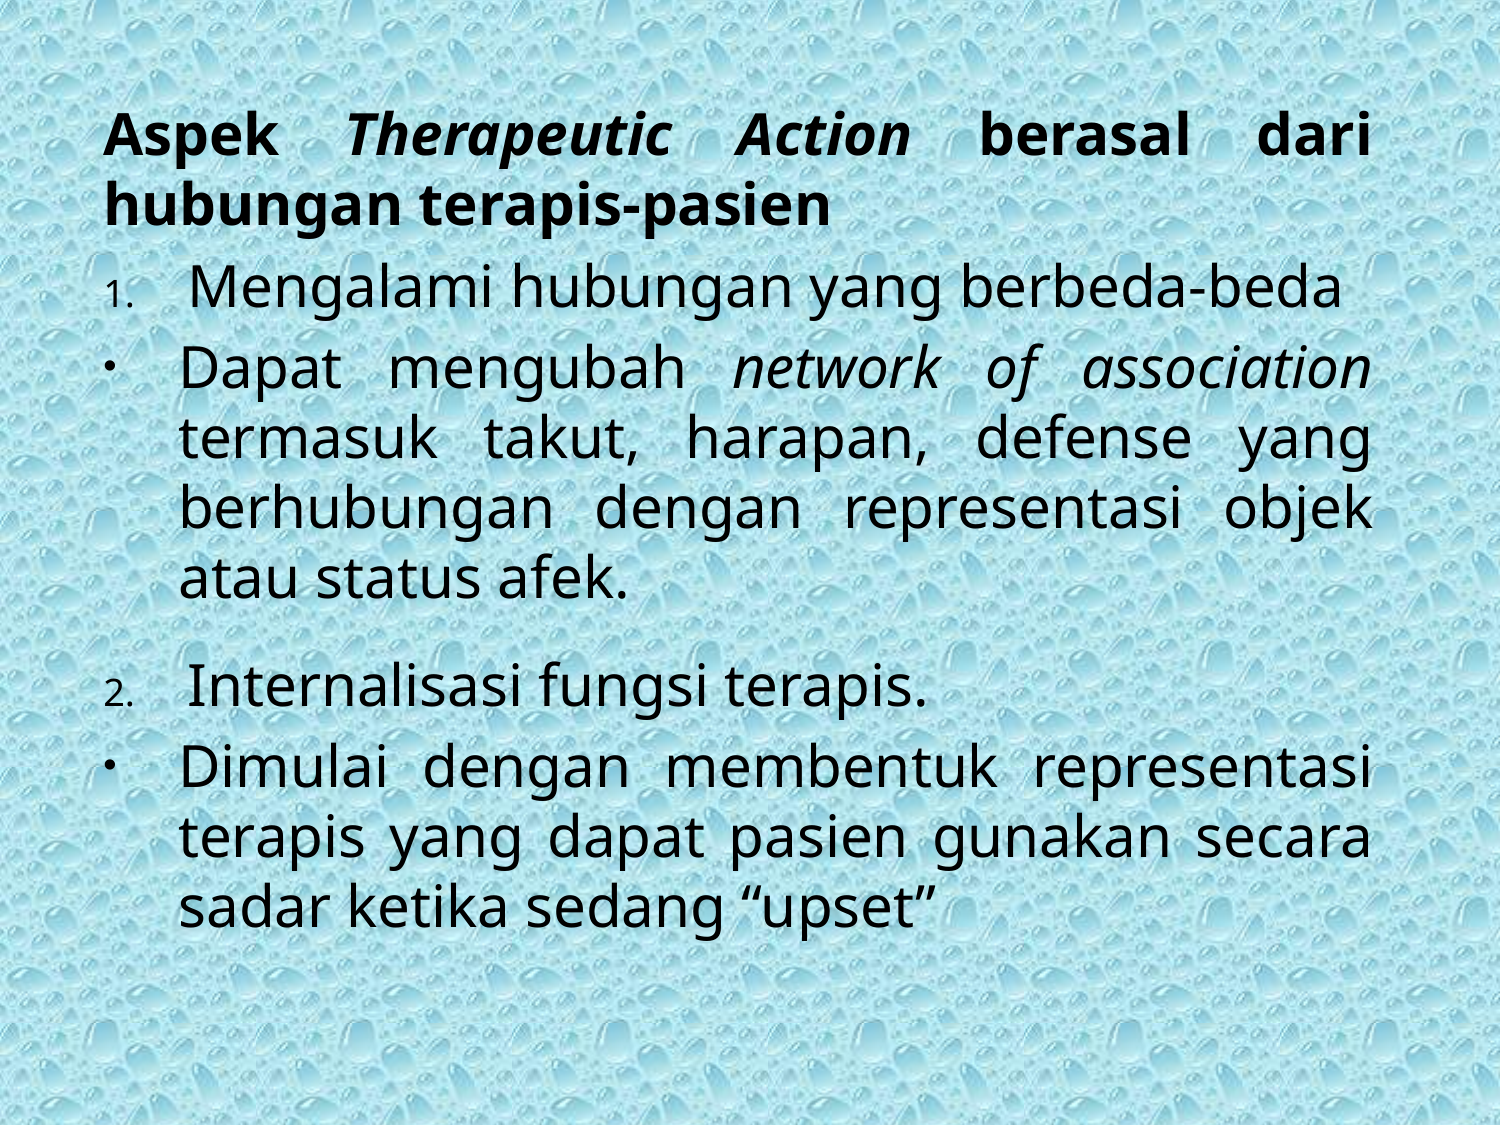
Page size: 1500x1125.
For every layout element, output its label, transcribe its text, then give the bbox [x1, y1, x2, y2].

subtitle Aspek Therapeutic Action berasal dari hubungan terapis-pasien Mengalami hubungan yang berbeda-beda Dapat mengubah network of association termasuk takut, harapan, defense yang berhubungan dengan representasi objek atau status afek. Internalisasi fungsi terapis. Dimulai dengan membentuk representasi terapis yang dapat pasien gunakan secara sadar ketika sedang “upset” [88, 90, 1388, 1024]
picture [0, 0, 1500, 1125]
